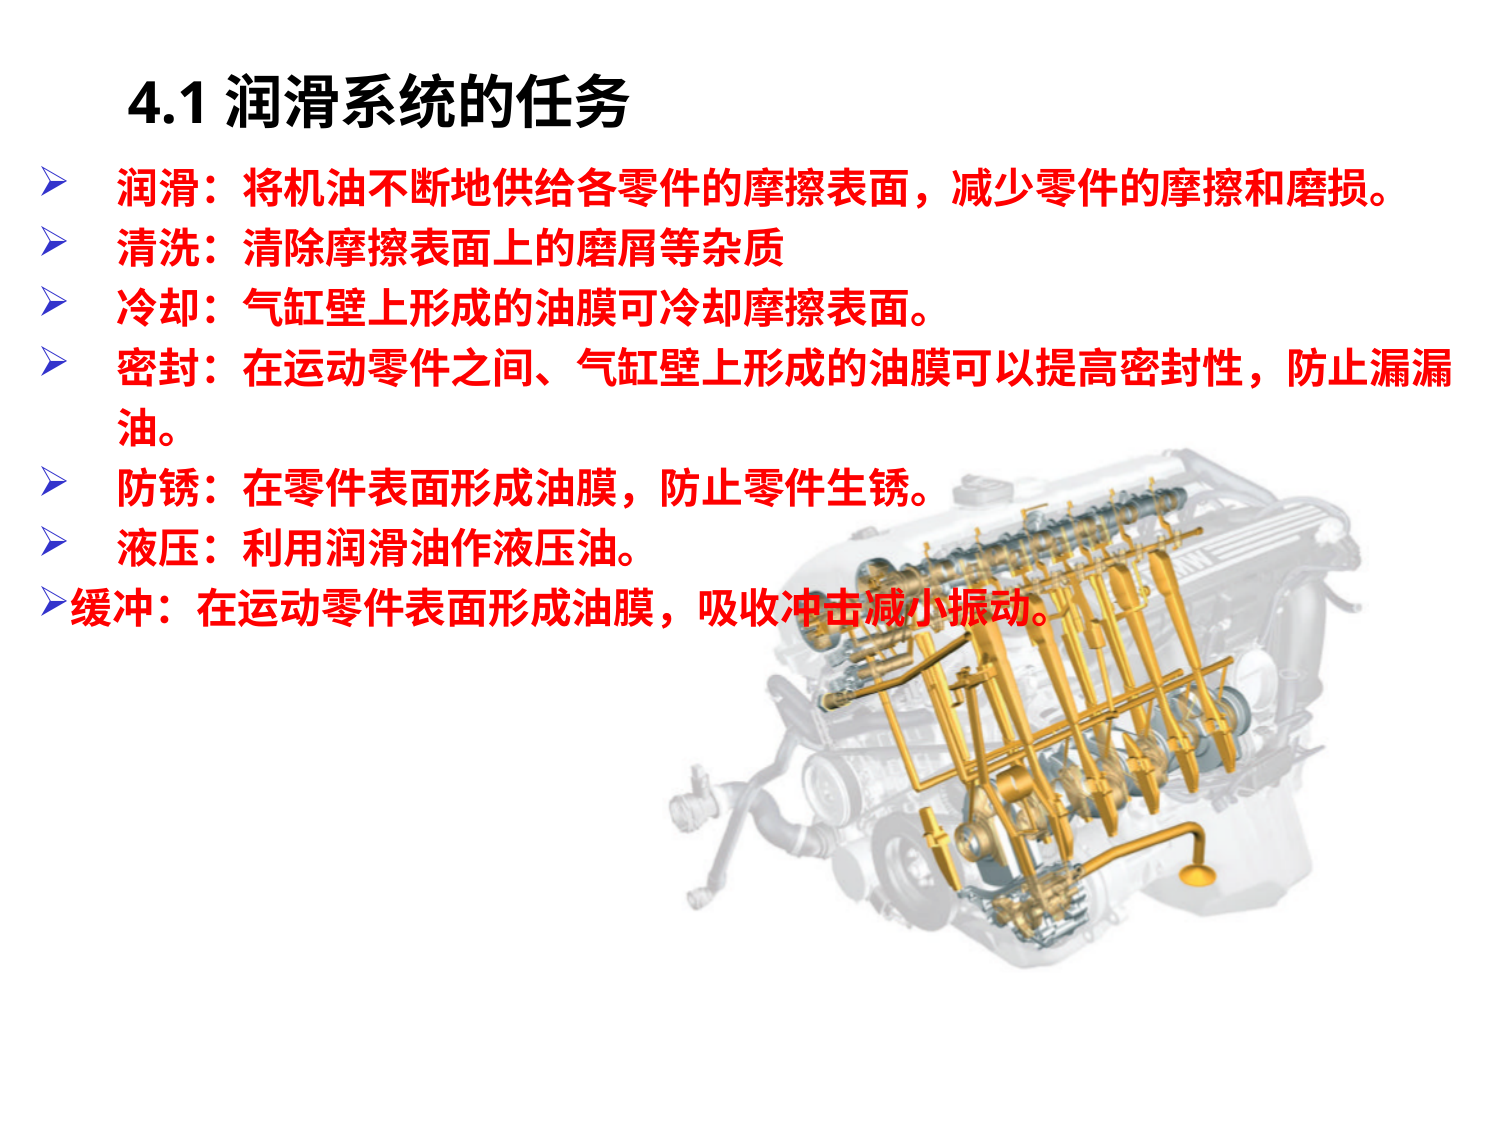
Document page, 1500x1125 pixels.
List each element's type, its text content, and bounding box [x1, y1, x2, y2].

text_box 润滑：将机油不断地供给各零件的摩擦表面，减少零件的摩擦和磨损。 清洗：清除摩擦表面上的磨屑等杂质 冷却：气缸壁上形成的油膜可冷却摩擦表面。 密封：在运动零件之间、气缸壁上形成的油膜可以提高密封性，防止漏漏油。 防锈：在零件表面形成油膜，防止零件生锈。 液压：利用润滑油作液压油。 缓冲：在运动零件表面形成油膜，吸收冲击减小振动。 [37, 151, 1479, 685]
picture [651, 425, 1378, 985]
title 4.1润滑系统的任务 [112, 5, 1388, 151]
